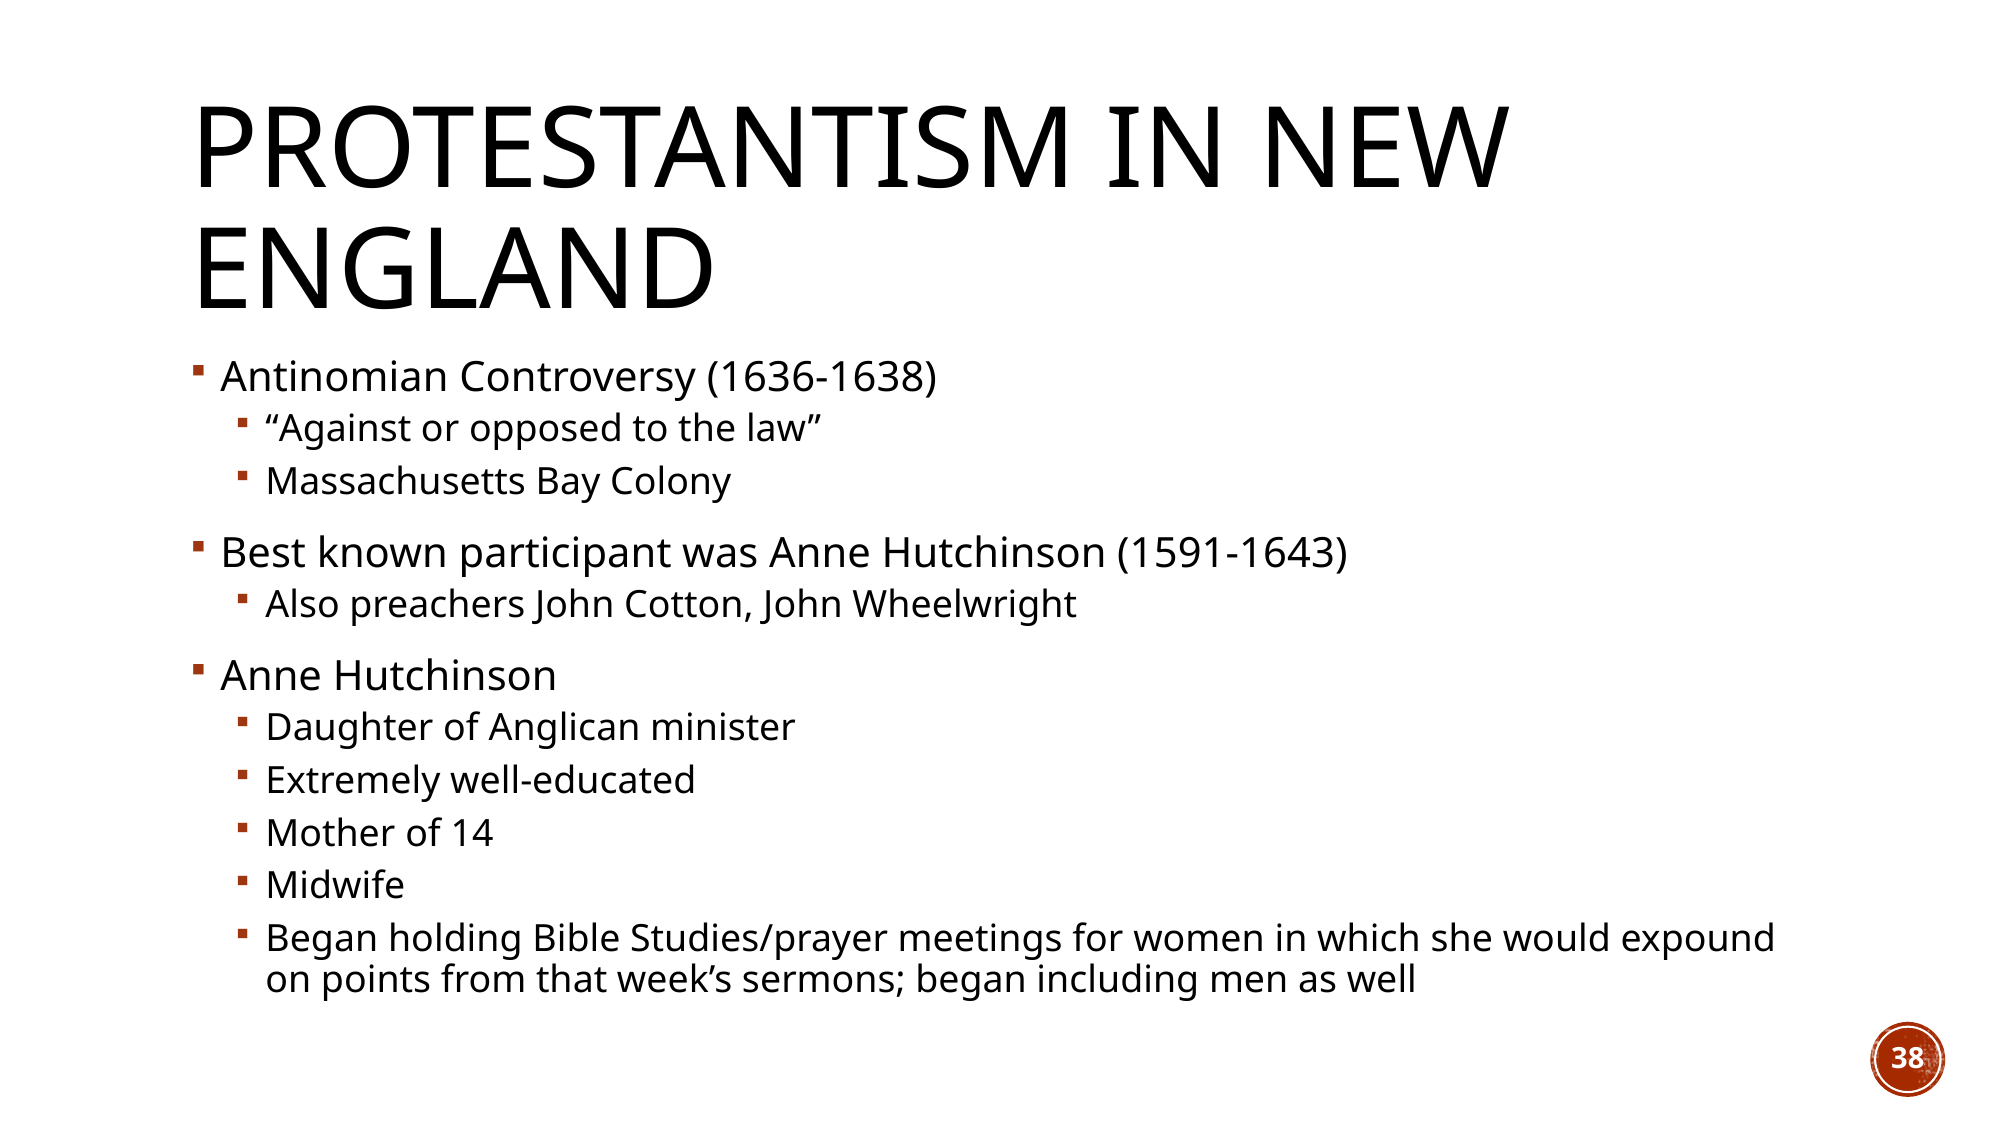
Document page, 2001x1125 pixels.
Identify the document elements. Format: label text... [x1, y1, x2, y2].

list Antinomian Controversy (1636-1638) “Against or opposed to the law” Massachusetts Bay Colony Best known participant was Anne Hutchinson (1591-1643) Also preachers John Cotton, John Wheelwright Anne Hutchinson Daughter of Anglican minister Extremely well-educated Mother of 14 Midwife Began holding Bible Studies/prayer meetings for women in which she would expound on points from that week’s sermons; began including men as well [175, 348, 1826, 1013]
slide_number 38 [1855, 1028, 1961, 1089]
title Protestantism in new england [175, 79, 1826, 344]
